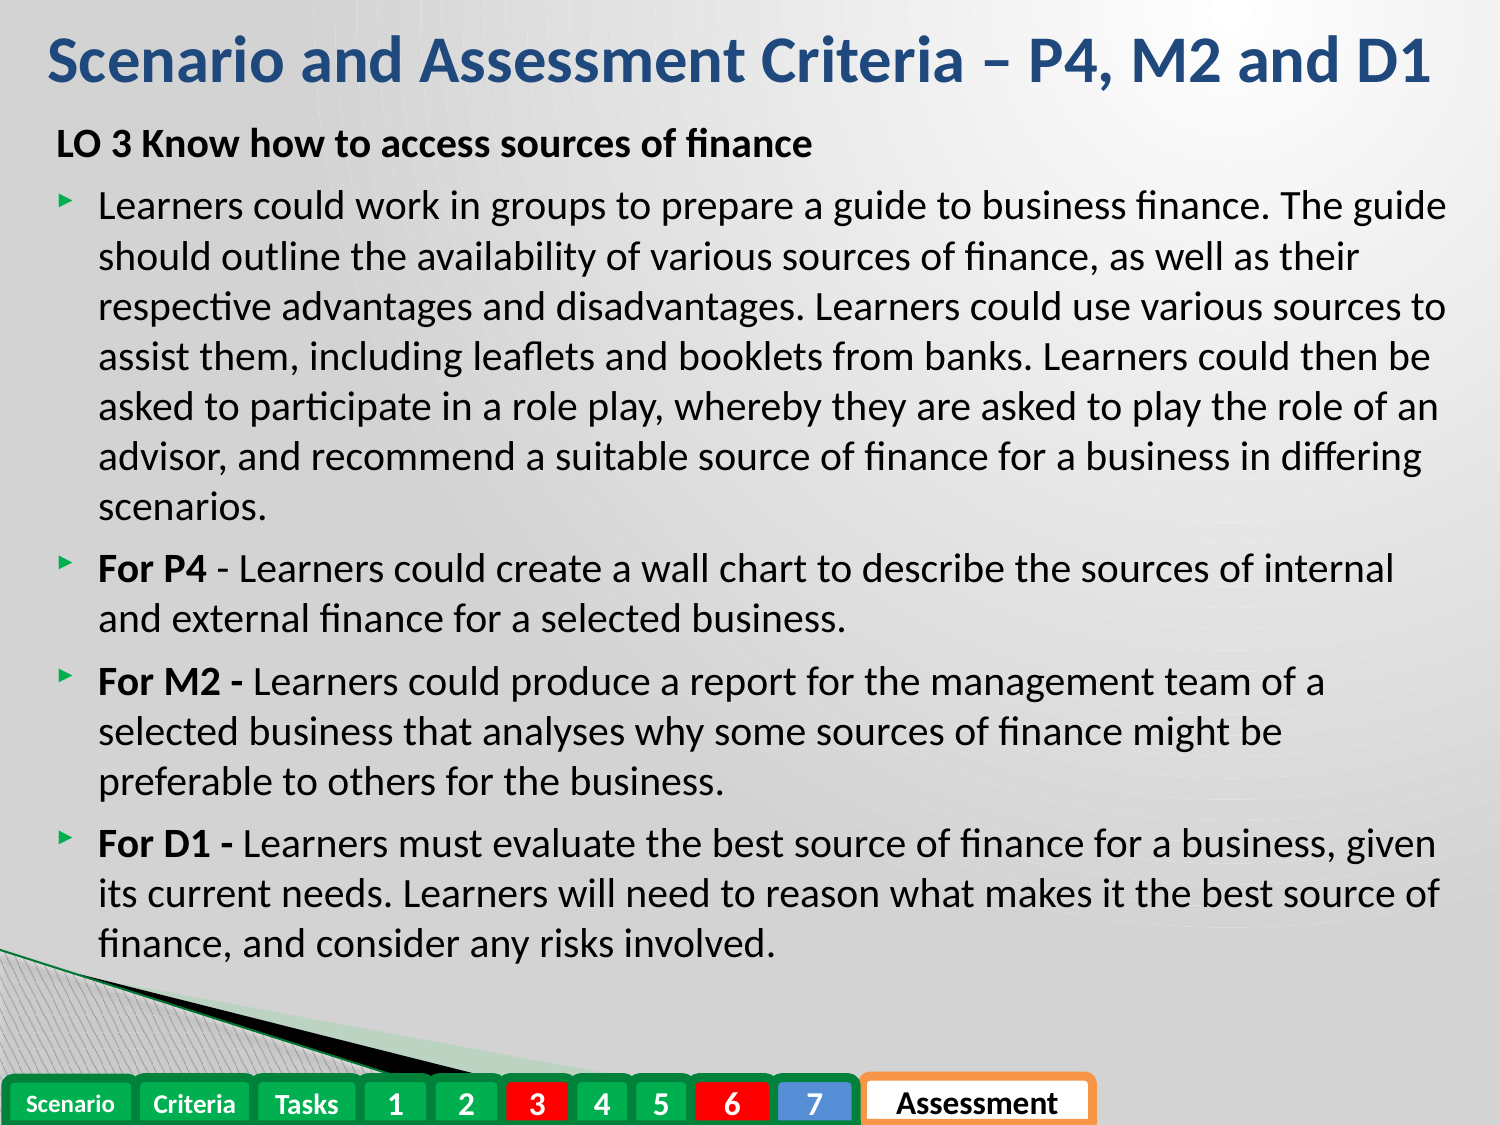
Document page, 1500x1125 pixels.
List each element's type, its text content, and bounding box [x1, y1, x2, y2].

list LO 3 Know how to access sources of finance Learners could work in groups to prepare a guide to business finance. The guide should outline the availability of various sources of finance, as well as their respective advantages and disadvantages. Learners could use various sources to assist them, including leaflets and booklets from banks. Learners could then be asked to participate in a role play, whereby they are asked to play the role of an advisor, and recommend a suitable source of finance for a business in differing scenarios. For P4 - Learners could create a wall chart to describe the sources of internal and external finance for a selected business. For M2 - Learners could produce a report for the management team of a selected business that analyses why some sources of finance might be preferable to others for the business. For D1 - Learners must evaluate the best source of finance for a business, given its current needs. Learners will need to reason what makes it the best source of finance, and consider any risks involved. [23, 108, 1477, 1035]
title Scenario and Assessment Criteria – P4, M2 and D1 [17, 19, 1483, 94]
